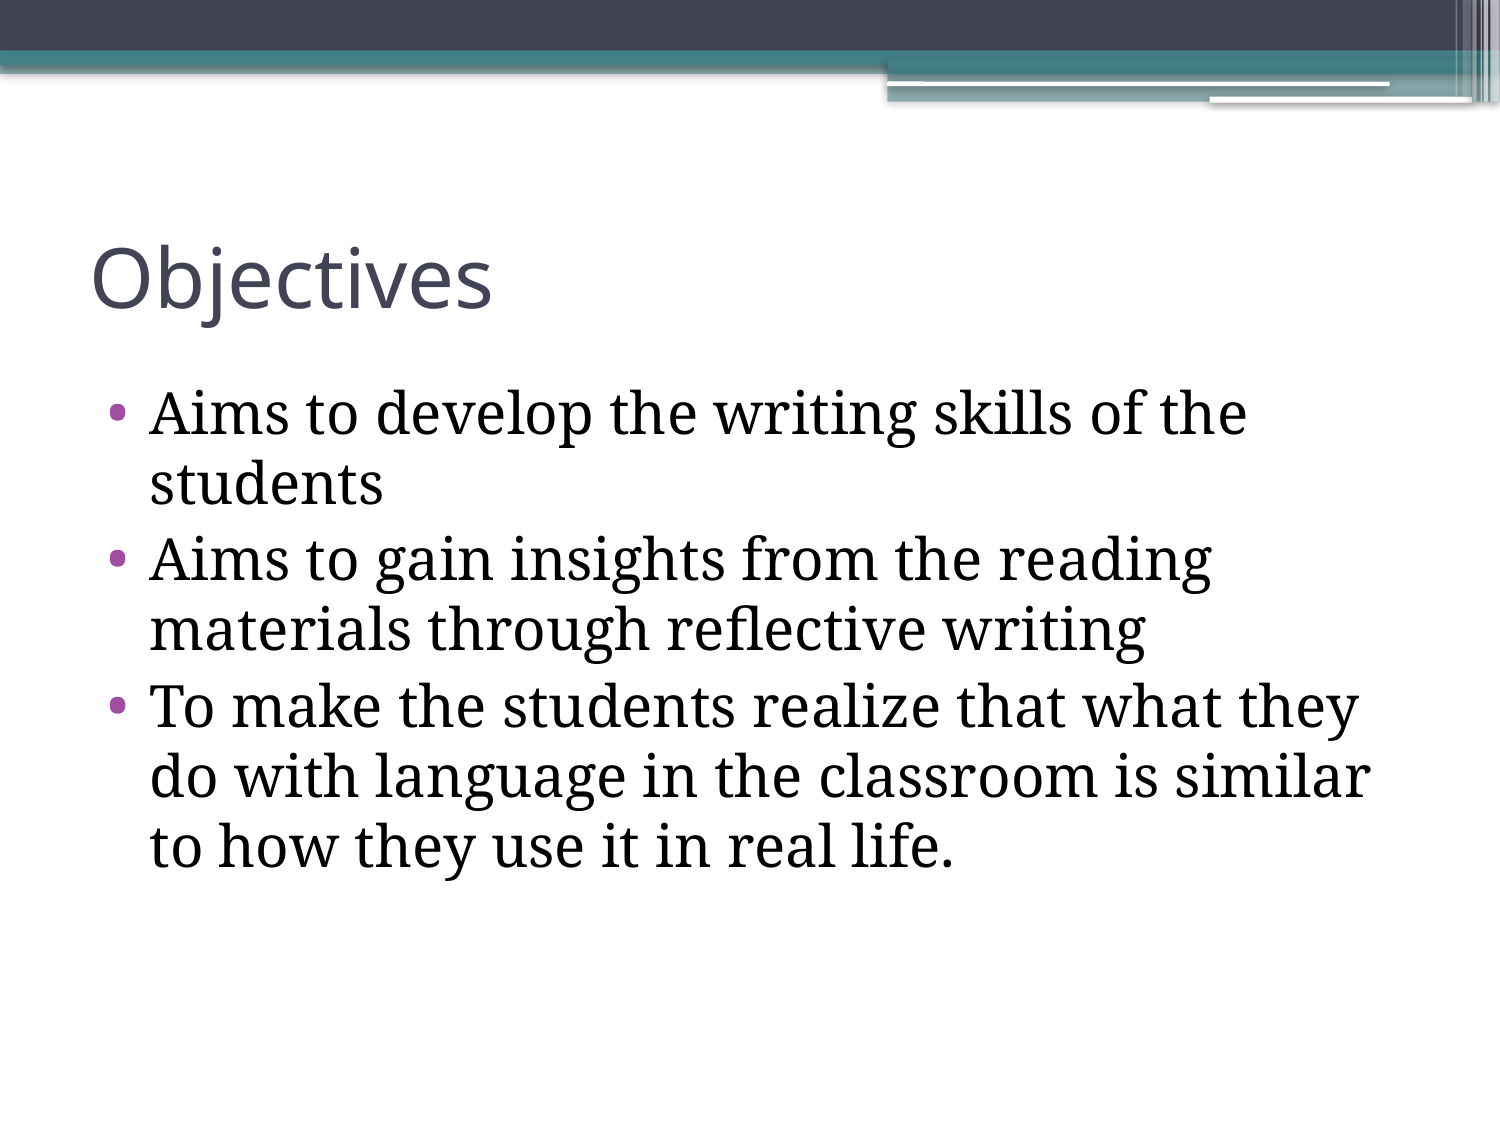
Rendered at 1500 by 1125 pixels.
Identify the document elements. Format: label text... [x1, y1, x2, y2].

title Objectives [75, 187, 1425, 363]
list Aims to develop the writing skills of the students Aims to gain insights from the reading materials through reflective writing To make the students realize that what they do with language in the classroom is similar to how they use it in real life. [75, 368, 1425, 1079]
